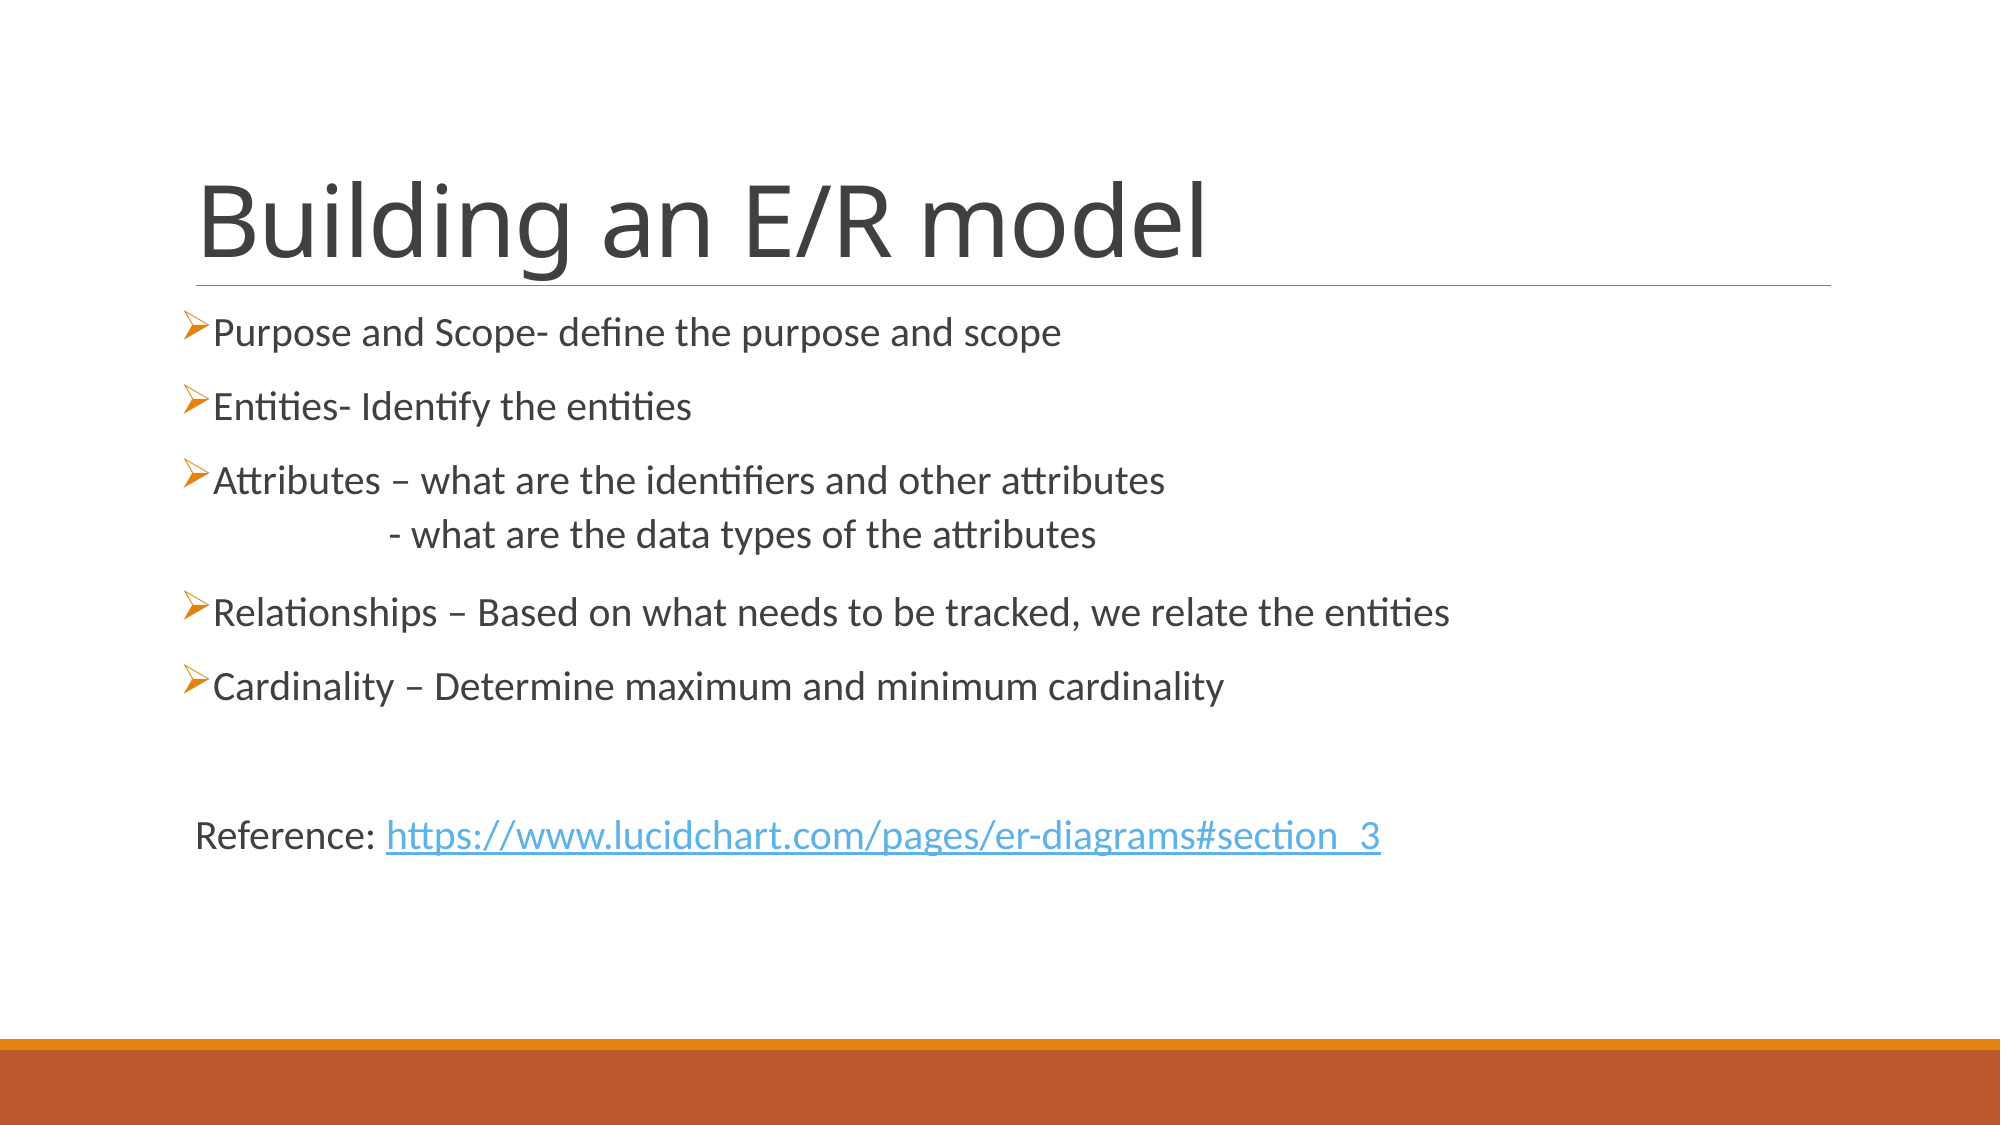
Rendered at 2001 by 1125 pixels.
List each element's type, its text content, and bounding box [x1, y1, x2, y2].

list Purpose and Scope- define the purpose and scope Entities- Identify the entities Attributes – what are the identifiers and other attributes - what are the data types of the attributes Relationships – Based on what needs to be tracked, we relate the entities Cardinality – Determine maximum and minimum cardinality Reference: https://www.lucidchart.com/pages/er-diagrams#section_3 [180, 302, 1830, 963]
title Building an E/R model [180, 47, 1830, 285]
